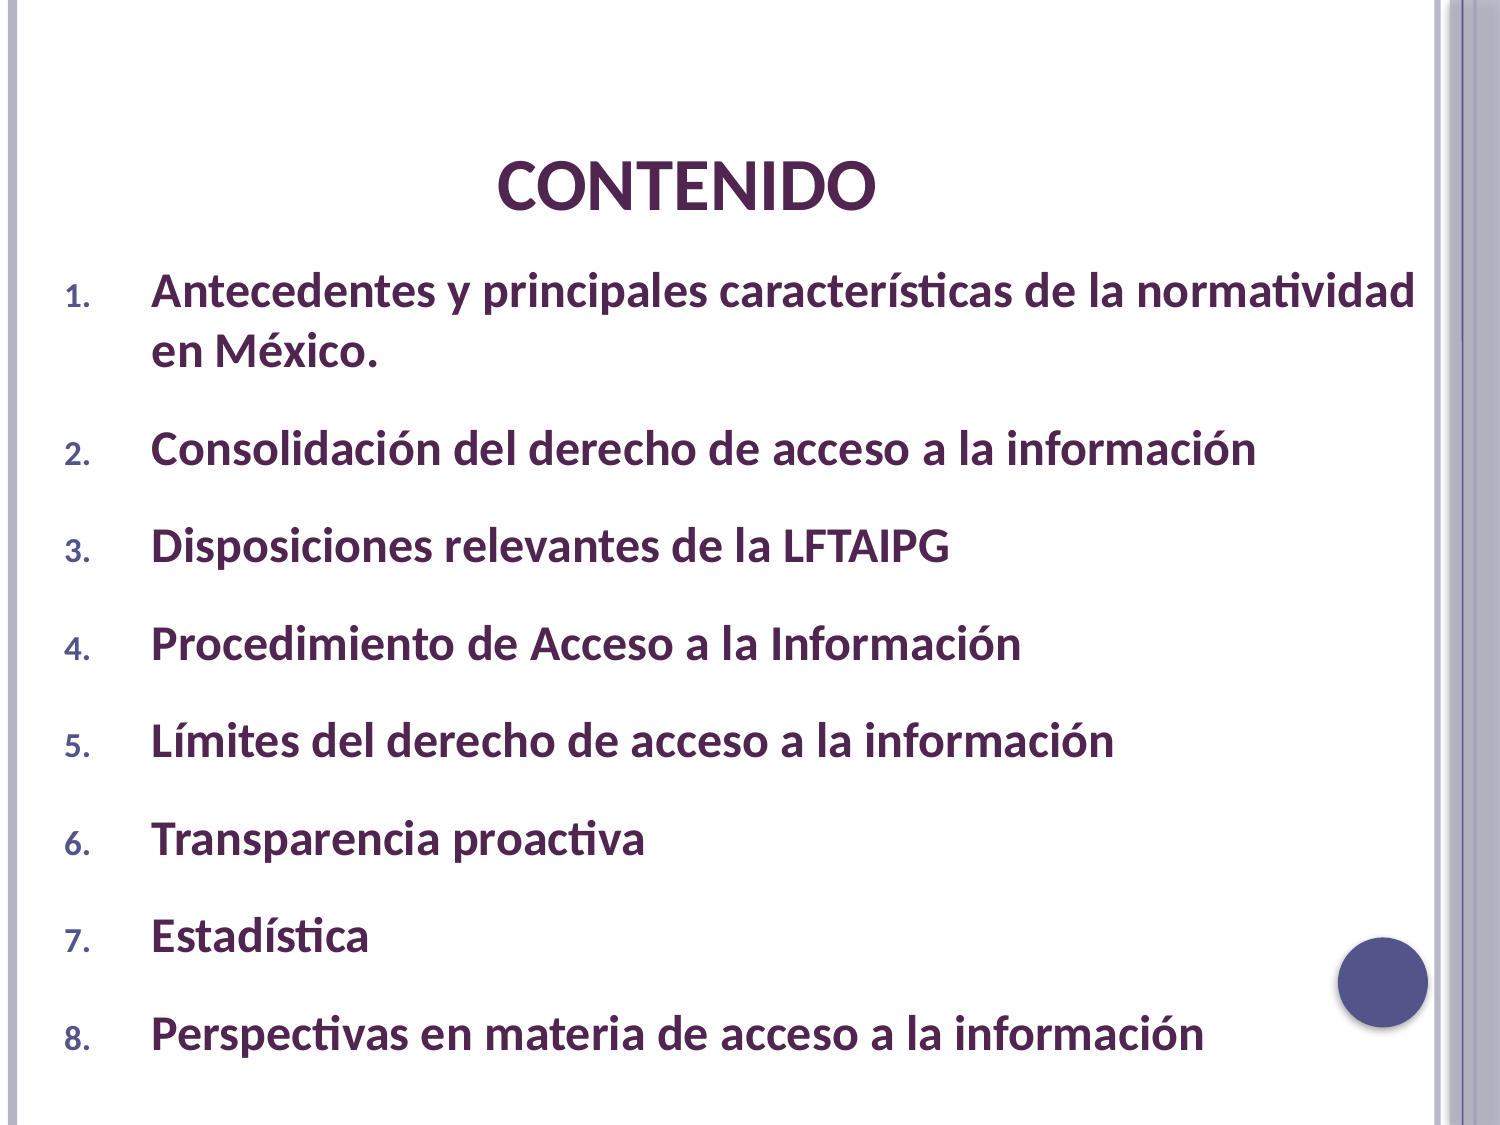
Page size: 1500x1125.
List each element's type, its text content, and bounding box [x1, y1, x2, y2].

list Antecedentes y principales características de la normatividad en México. Consolidación del derecho de acceso a la información Disposiciones relevantes de la LFTAIPG Procedimiento de Acceso a la Información Límites del derecho de acceso a la información Transparencia proactiva Estadística Perspectivas en materia de acceso a la información [49, 250, 1445, 1079]
title Contenido [75, 45, 1300, 233]
